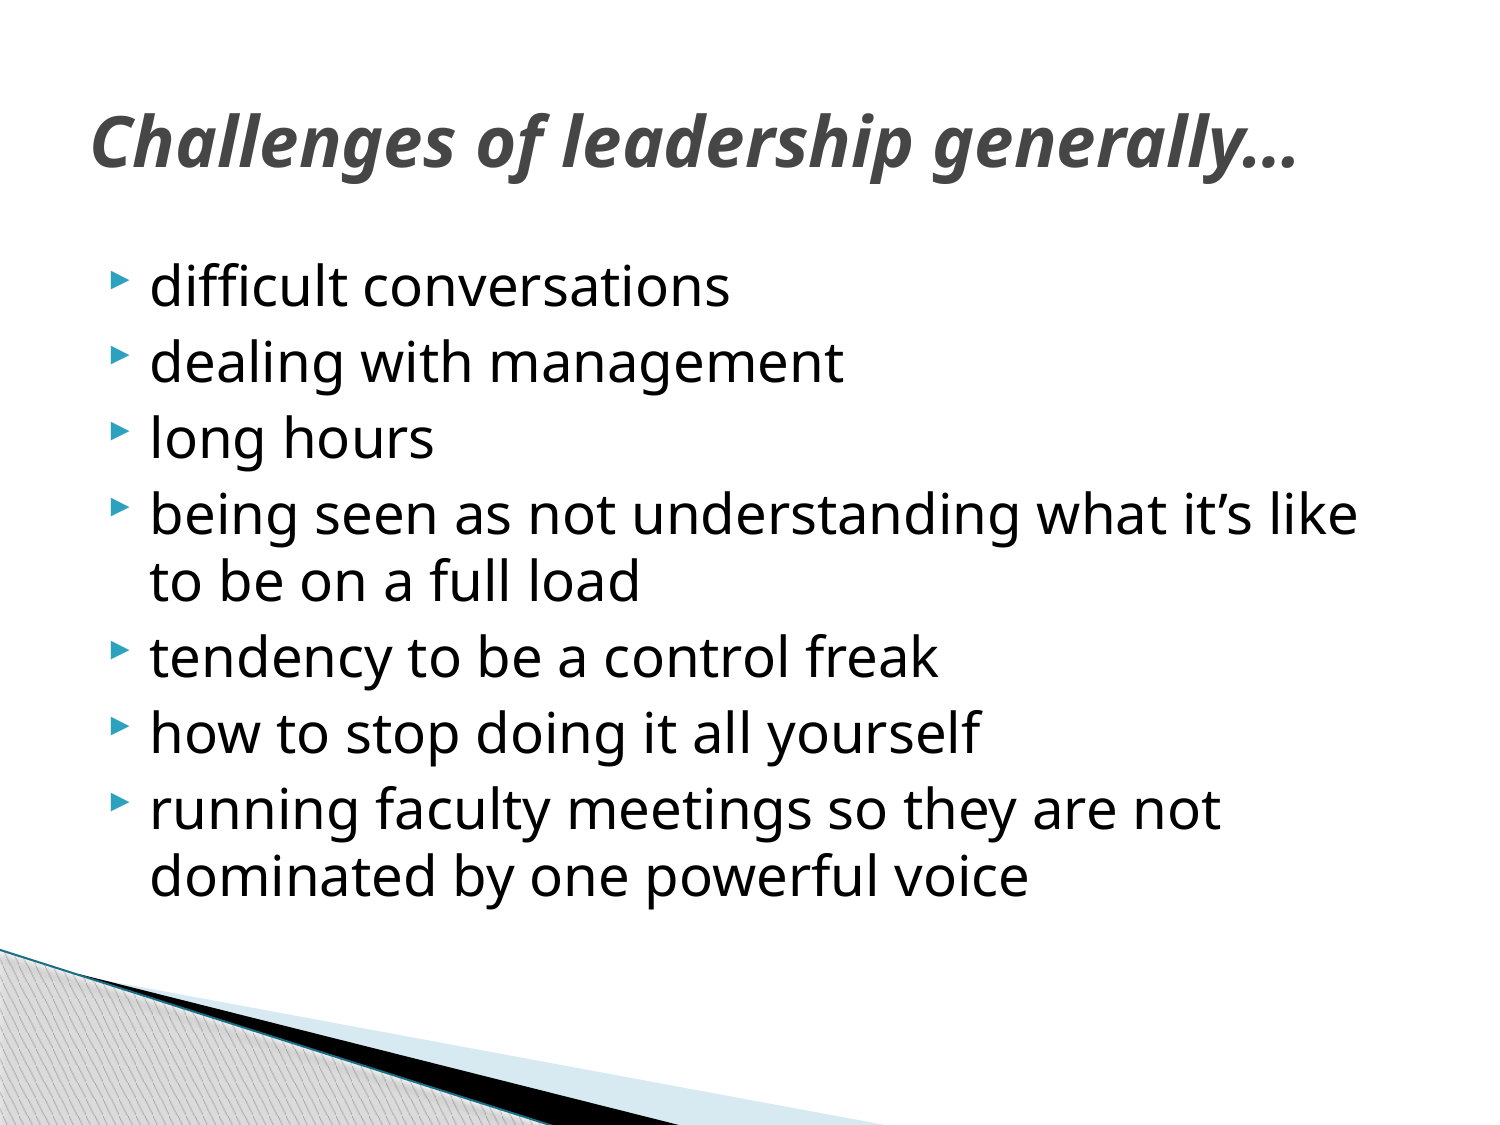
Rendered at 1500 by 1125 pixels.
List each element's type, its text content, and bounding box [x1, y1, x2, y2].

title Challenges of leadership generally… [75, 45, 1425, 233]
list difficult conversations dealing with management long hours being seen as not understanding what it’s like to be on a full load tendency to be a control freak how to stop doing it all yourself running faculty meetings so they are not dominated by one powerful voice [75, 243, 1425, 986]
